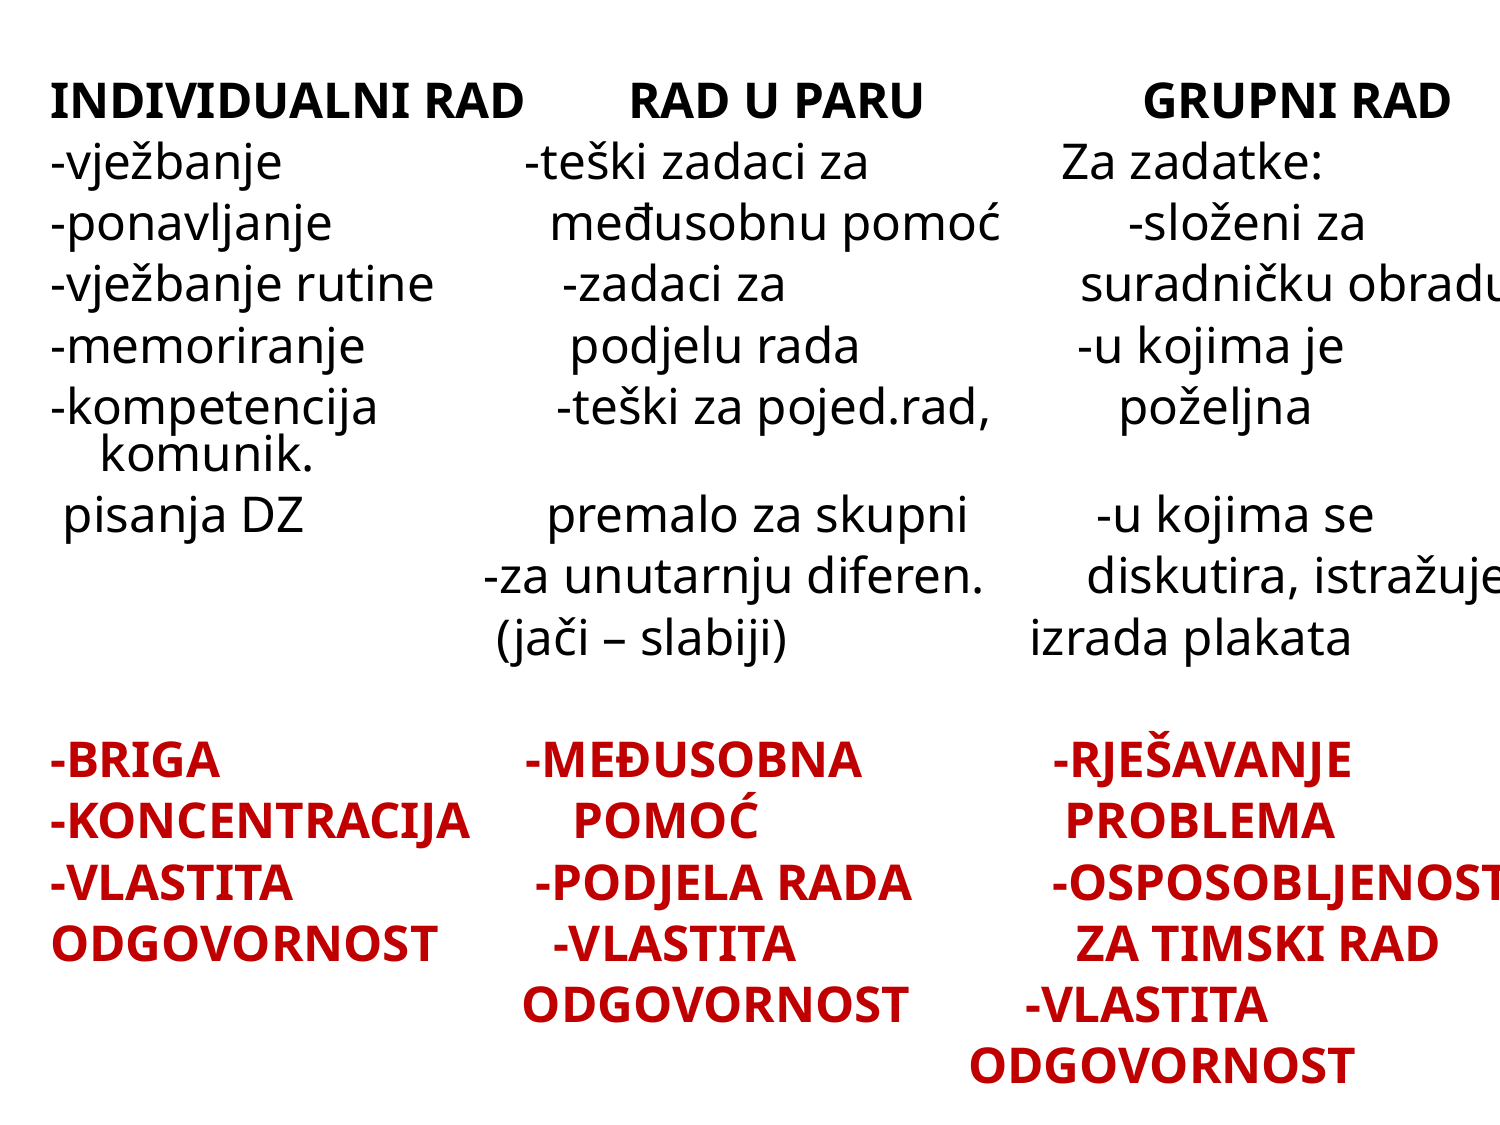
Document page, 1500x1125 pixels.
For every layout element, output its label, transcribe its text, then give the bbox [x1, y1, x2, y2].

list INDIVIDUALNI RAD RAD U PARU GRUPNI RAD -vježbanje -teški zadaci za Za zadatke: -ponavljanje međusobnu pomoć -složeni za -vježbanje rutine -zadaci za suradničku obradu -memoriranje podjelu rada -u kojima je -kompetencija -teški za pojed.rad, poželjna komunik. pisanja DZ premalo za skupni -u kojima se -za unutarnju diferen. diskutira, istražuje, (jači – slabiji) izrada plakata -BRIGA -MEĐUSOBNA -RJEŠAVANJE -KONCENTRACIJA POMOĆ PROBLEMA -VLASTITA -PODJELA RADA -OSPOSOBLJENOST ODGOVORNOST -VLASTITA ZA TIMSKI RAD ODGOVORNOST -VLASTITA ODGOVORNOST [34, 0, 1500, 1125]
